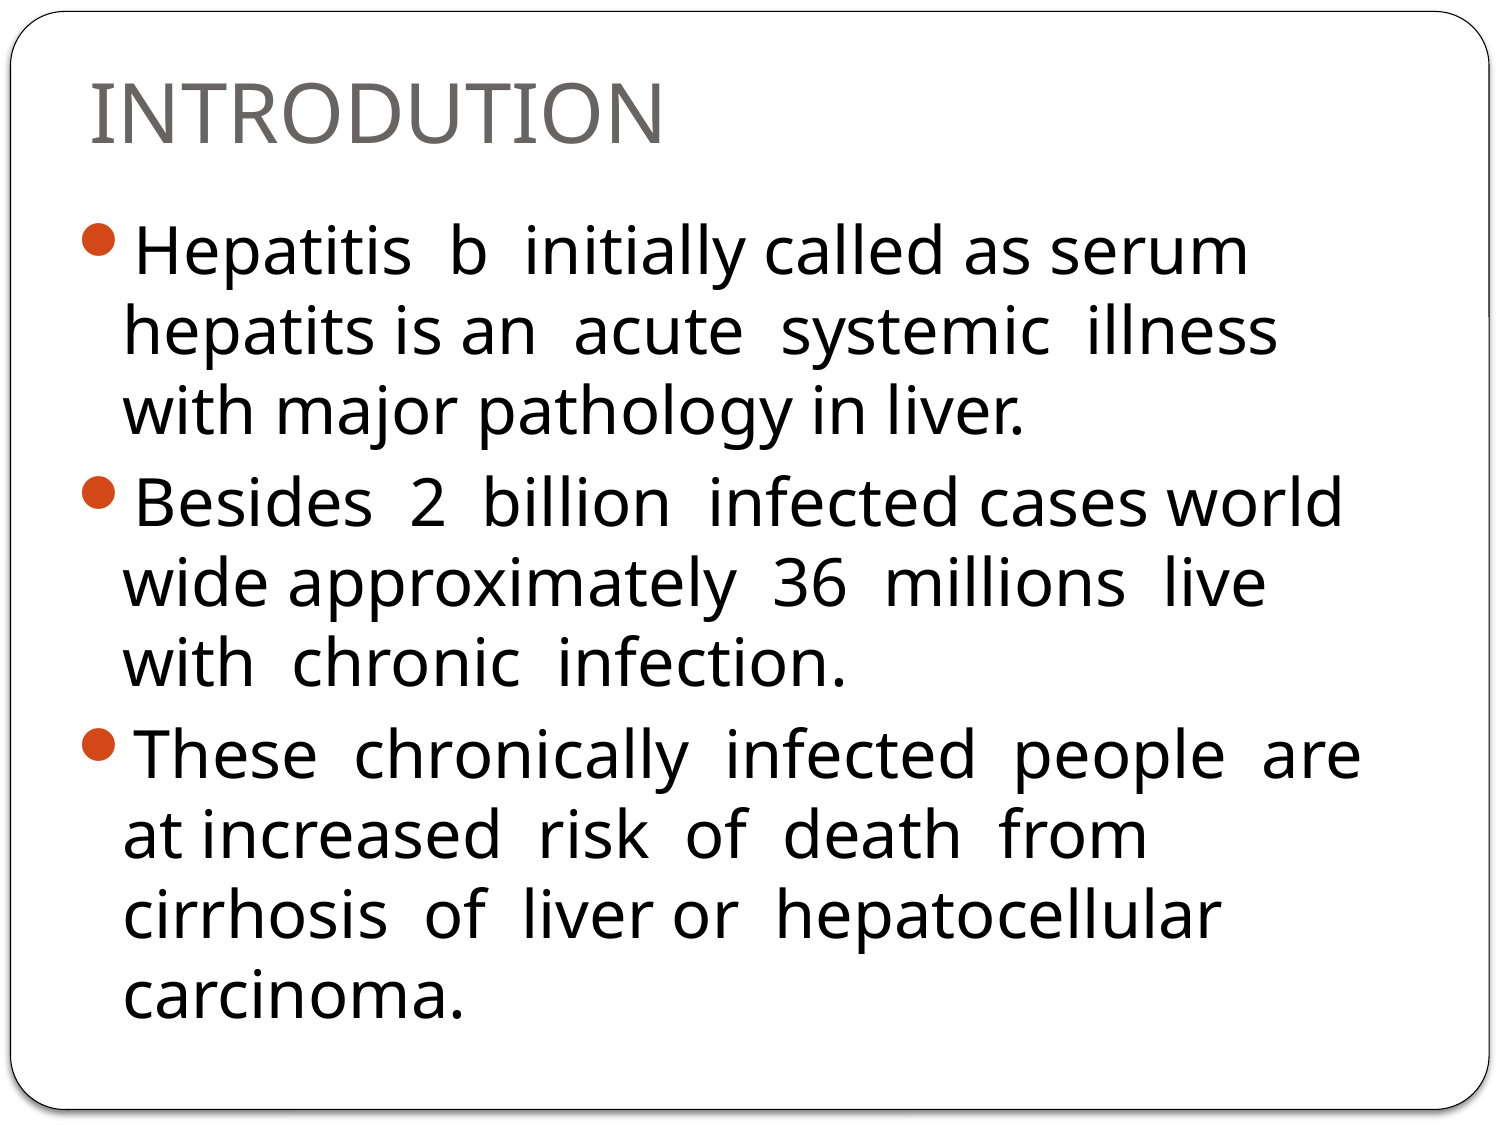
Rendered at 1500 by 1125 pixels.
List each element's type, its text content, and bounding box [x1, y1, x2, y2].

list Hepatitis b initially called as serum hepatits is an acute systemic illness with major pathology in liver. Besides 2 billion infected cases world wide approximately 36 millions live with chronic infection. These chronically infected people are at increased risk of death from cirrhosis of liver or hepatocellular carcinoma. [62, 200, 1438, 1050]
title INTRODUTION [75, 45, 1425, 175]
